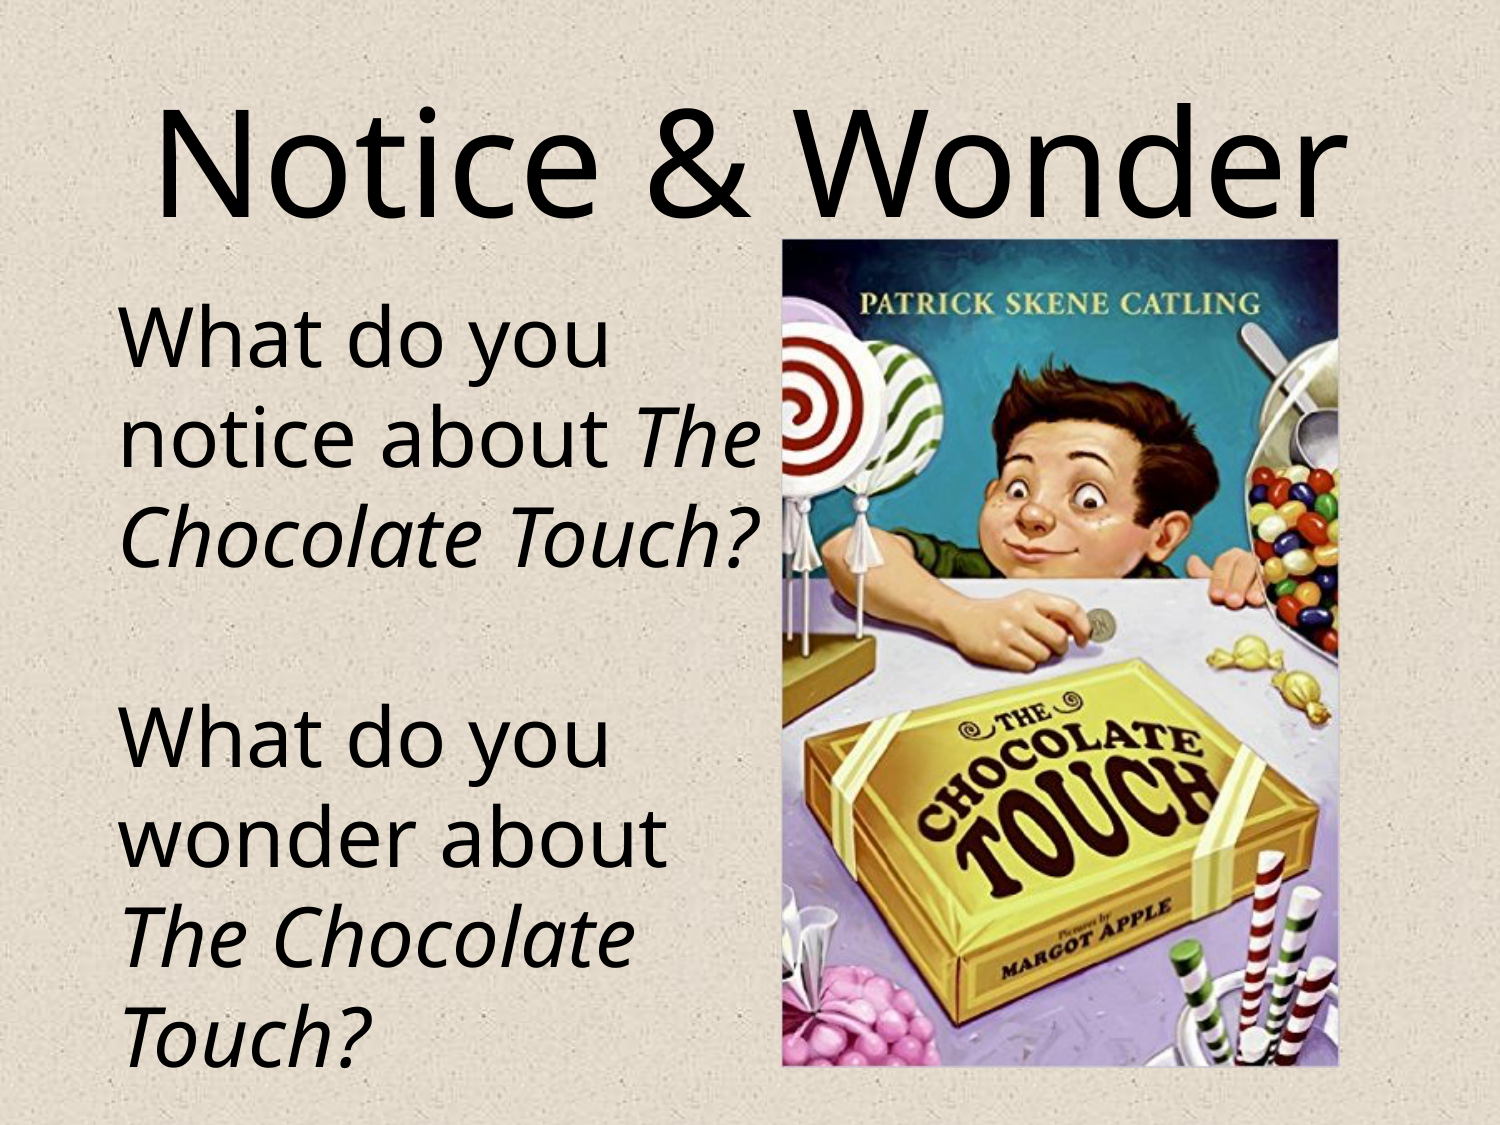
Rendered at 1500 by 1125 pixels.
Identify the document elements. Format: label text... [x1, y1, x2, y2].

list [781, 238, 1340, 1068]
text_box What do you notice about The Chocolate Touch? What do you wonder about The Chocolate Touch? [103, 277, 782, 1092]
title Notice & Wonder [103, 59, 1397, 278]
picture [0, 0, 1500, 1125]
